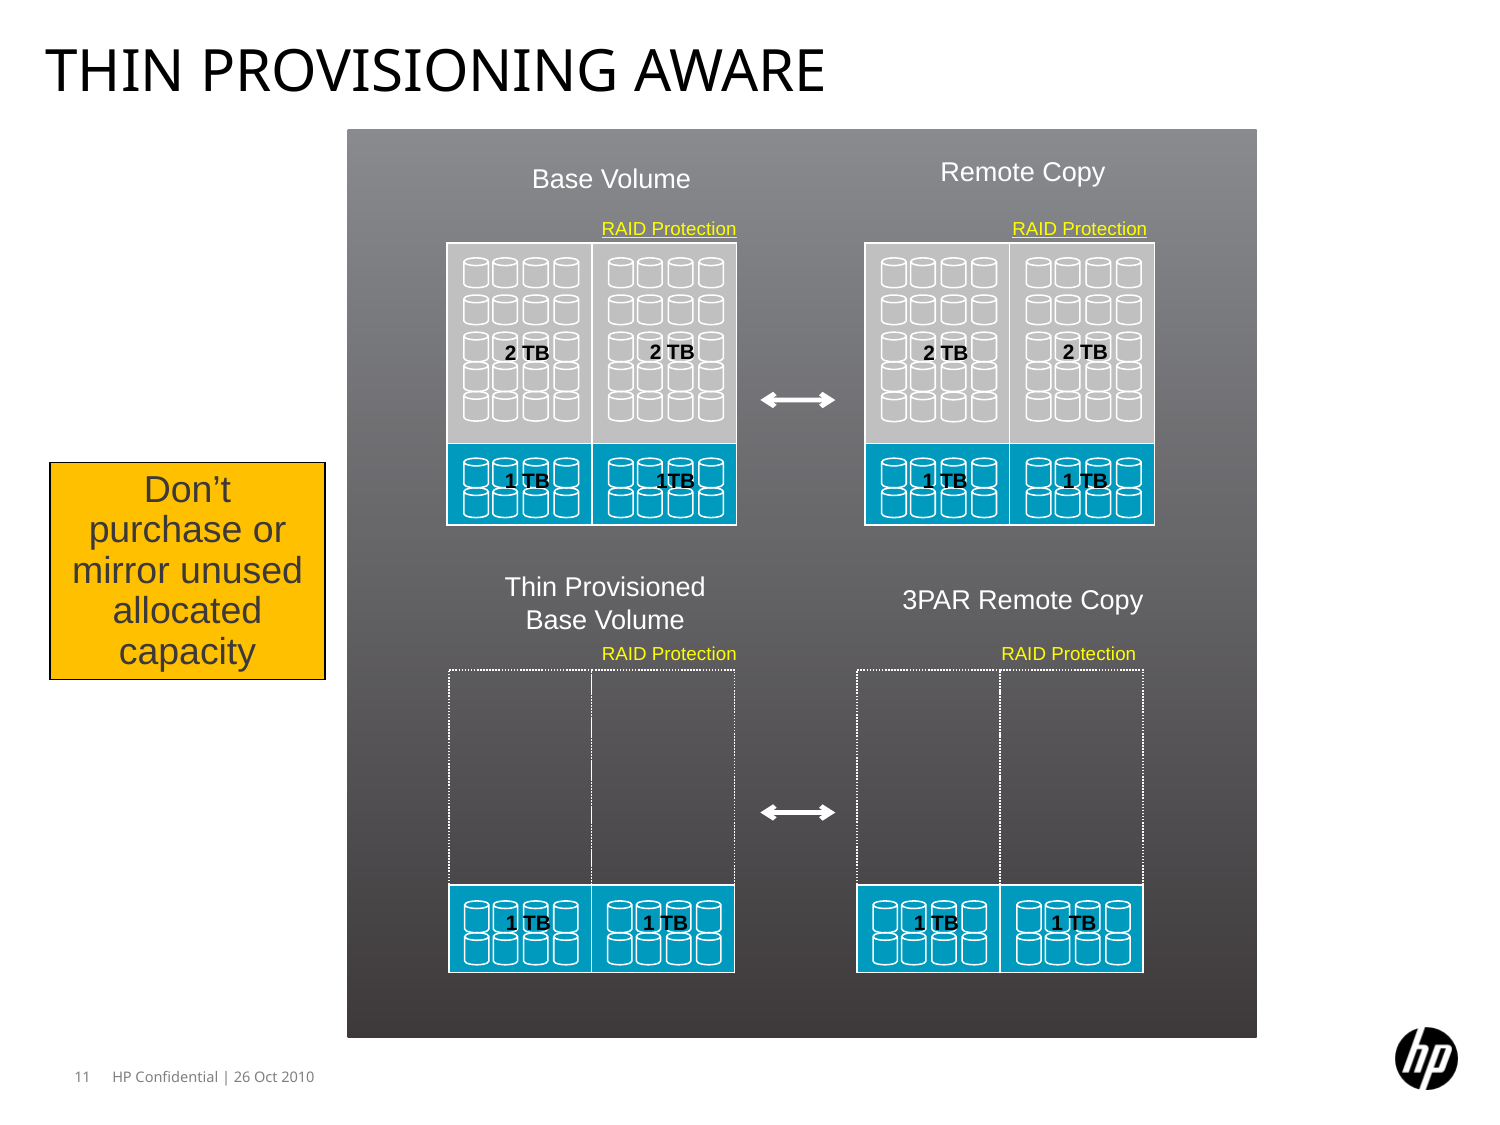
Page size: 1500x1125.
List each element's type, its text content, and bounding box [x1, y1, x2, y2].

picture [1393, 1025, 1460, 1092]
text_box Don’t purchase or mirror unused allocated capacity [50, 462, 325, 680]
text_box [436, 146, 1188, 526]
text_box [437, 562, 1199, 973]
title Thin Provisioning Aware [30, 25, 1500, 143]
text_box [345, 143, 1259, 1039]
